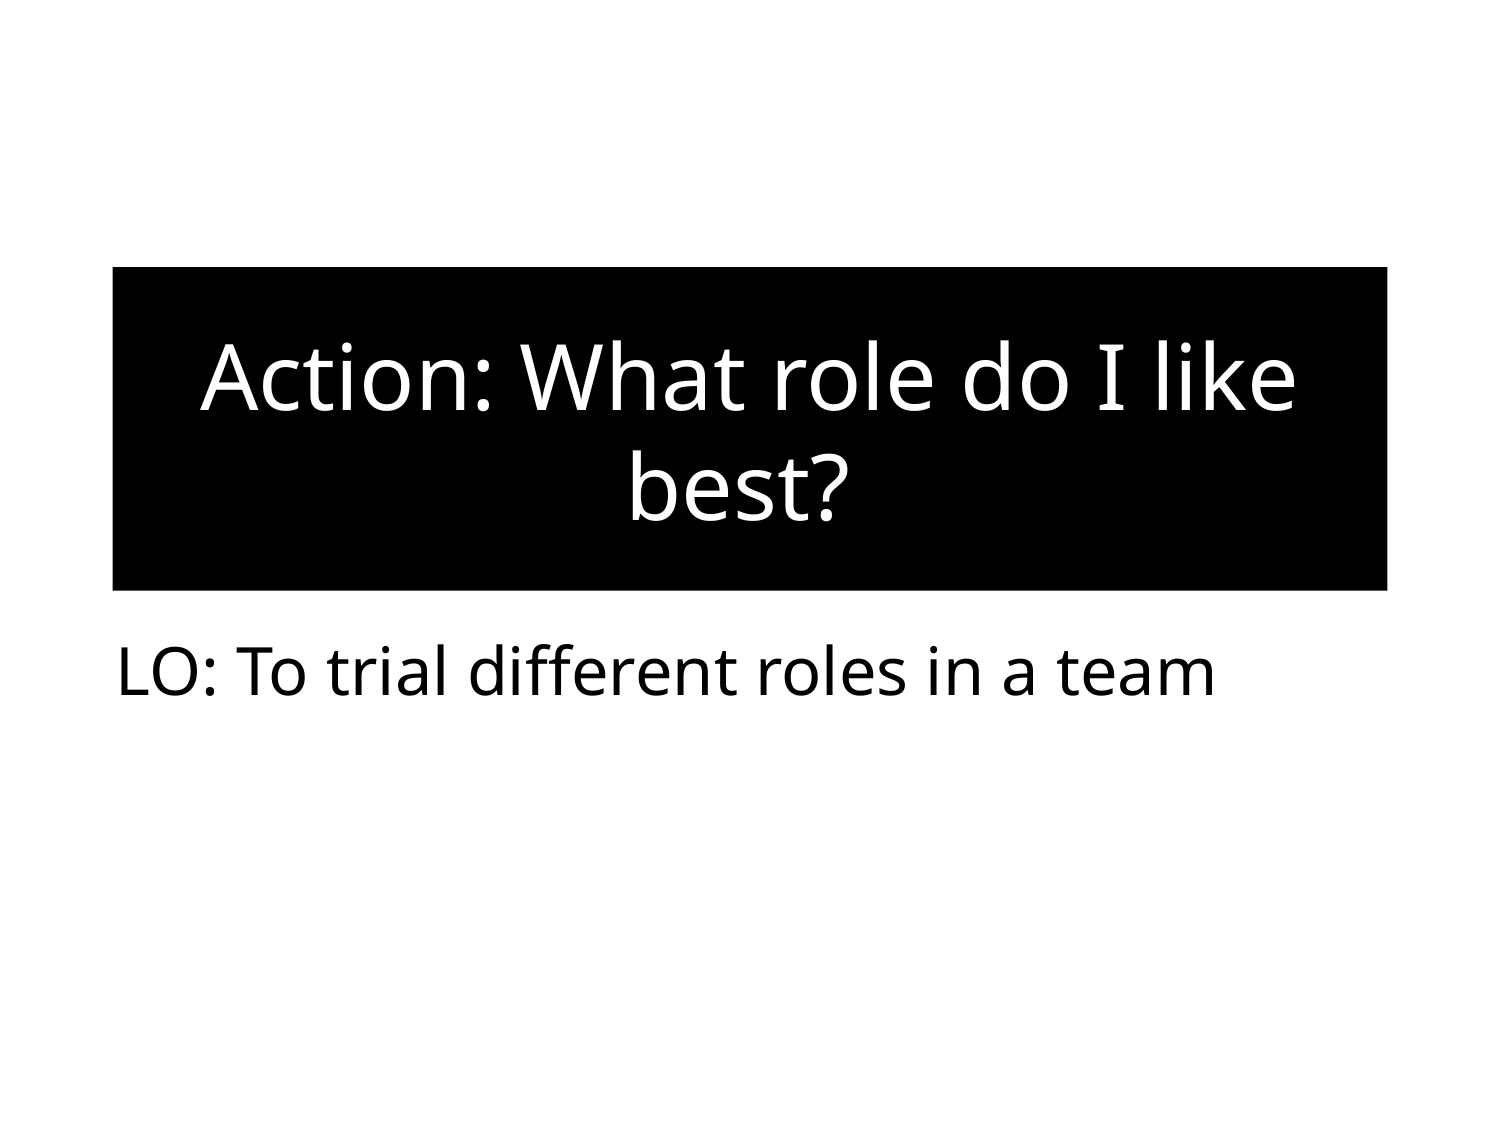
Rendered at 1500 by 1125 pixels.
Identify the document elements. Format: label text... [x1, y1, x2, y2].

subtitle LO: To trial different roles in a team [100, 621, 1388, 909]
title Action: What role do I like best? [112, 267, 1388, 591]
